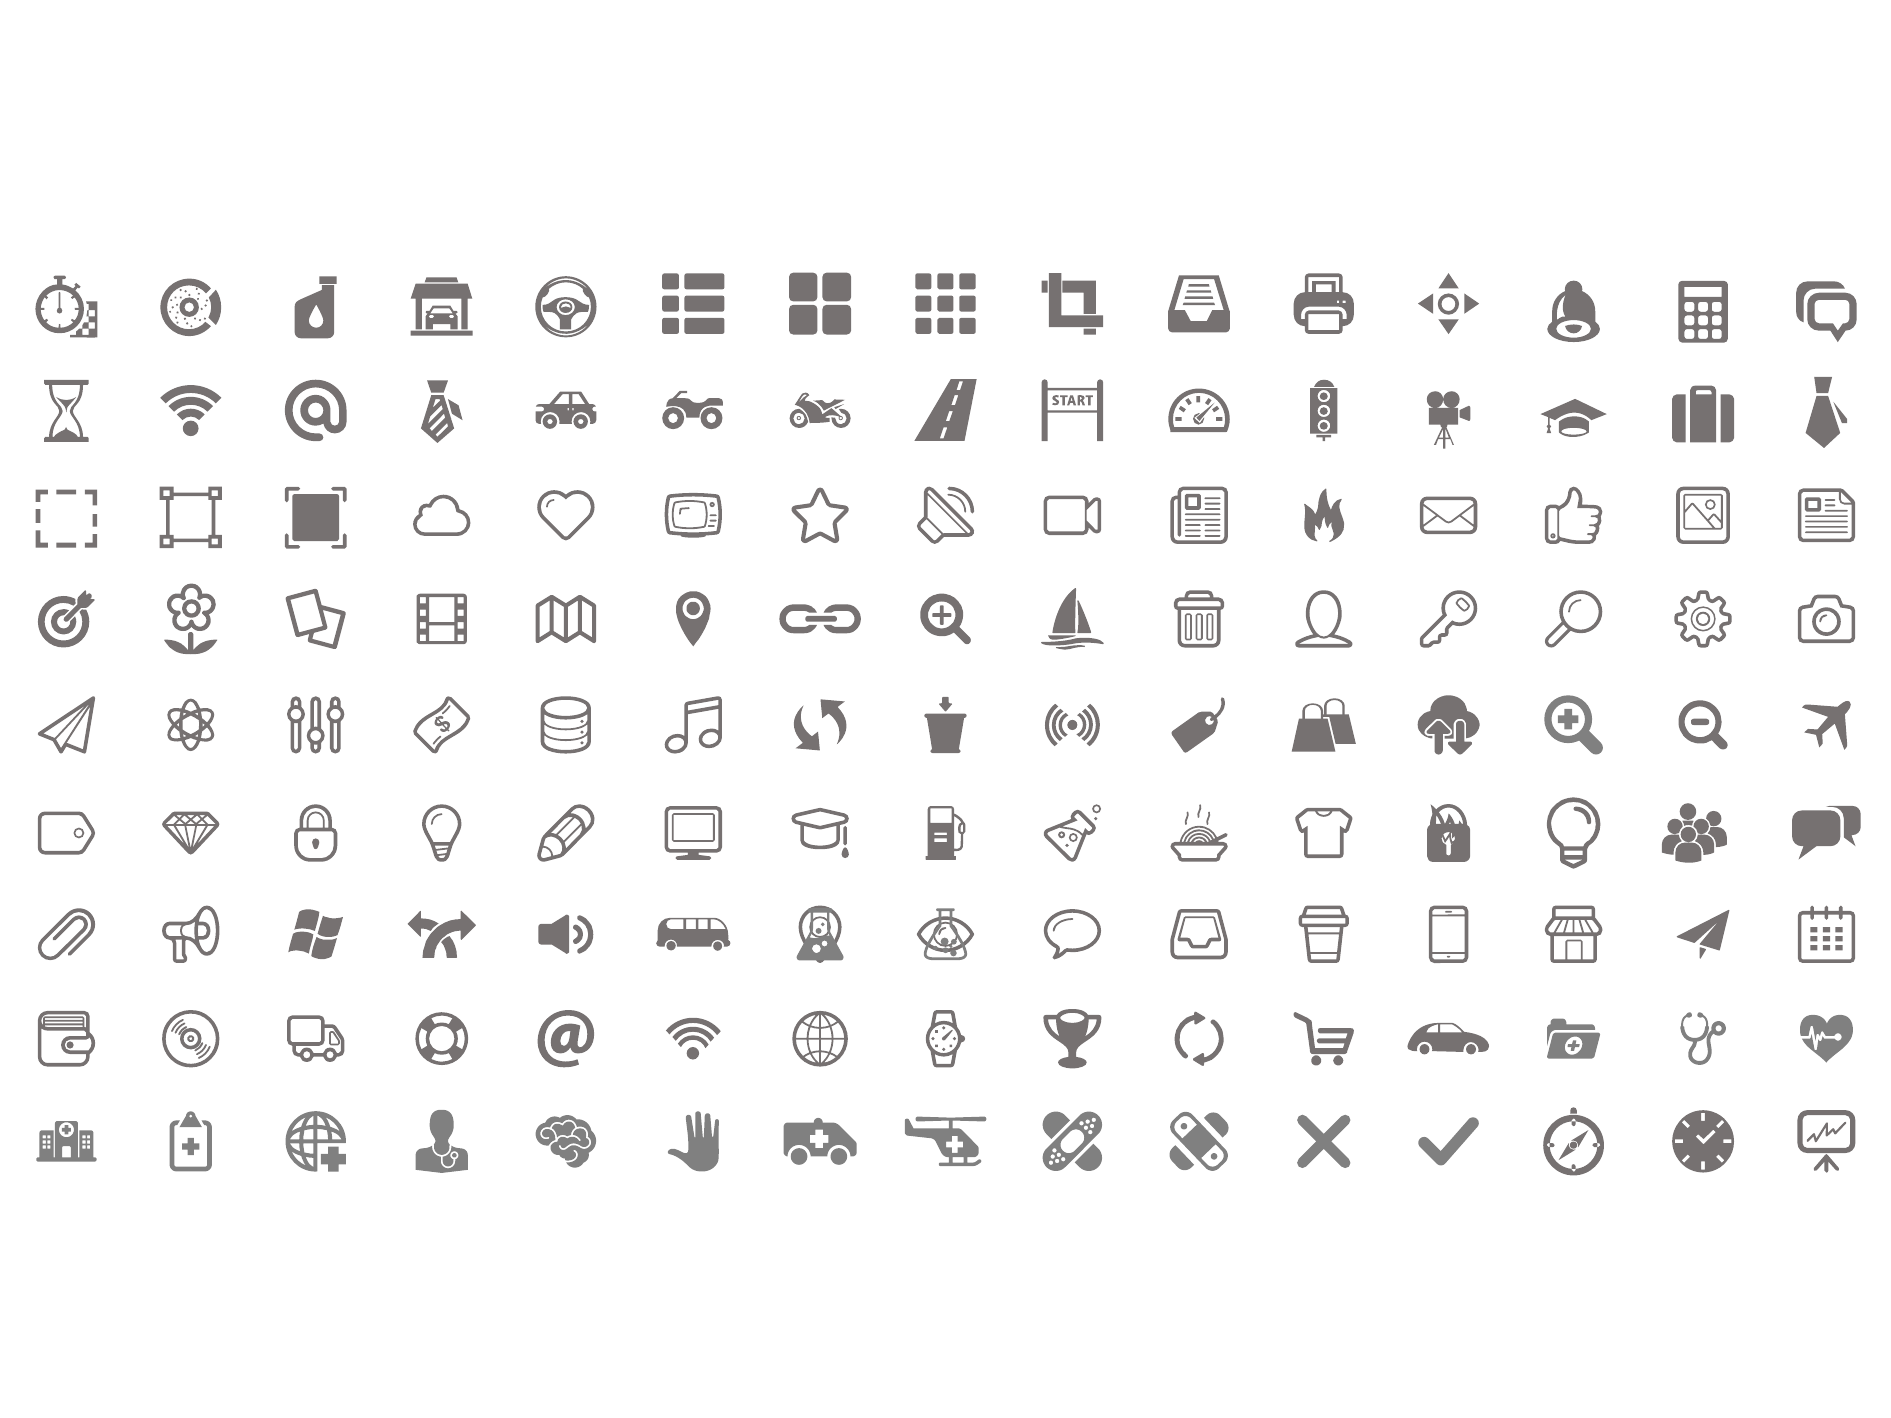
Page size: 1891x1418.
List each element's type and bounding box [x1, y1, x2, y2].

text_box [37, 908, 96, 961]
text_box [1173, 589, 1225, 648]
text_box [1544, 486, 1603, 545]
text_box [167, 1109, 214, 1174]
text_box [413, 494, 471, 536]
text_box [535, 391, 597, 429]
text_box [407, 910, 476, 959]
text_box [789, 272, 818, 302]
text_box [791, 487, 849, 544]
text_box [1314, 379, 1335, 387]
text_box [1170, 1111, 1228, 1171]
text_box [84, 534, 98, 548]
text_box [1680, 1012, 1726, 1065]
text_box [1797, 594, 1856, 644]
text_box [1428, 804, 1469, 862]
text_box [1438, 319, 1459, 335]
text_box [1540, 398, 1607, 434]
text_box [1295, 590, 1353, 648]
text_box [427, 380, 448, 393]
text_box [664, 696, 722, 754]
text_box [37, 696, 96, 754]
text_box [37, 811, 96, 855]
text_box [1464, 293, 1480, 314]
text_box [56, 489, 77, 495]
text_box [1672, 394, 1686, 443]
text_box [167, 698, 215, 752]
text_box [286, 1015, 345, 1063]
text_box [798, 905, 842, 964]
text_box [1291, 698, 1357, 752]
text_box [1807, 292, 1857, 343]
text_box [781, 699, 859, 751]
text_box [537, 1010, 595, 1068]
text_box [292, 494, 340, 542]
text_box [37, 589, 96, 648]
text_box [1546, 797, 1601, 869]
text_box [959, 295, 976, 312]
text_box [959, 317, 976, 334]
text_box [792, 1010, 848, 1067]
text_box [1678, 280, 1728, 343]
text_box [781, 1115, 859, 1167]
text_box [1419, 496, 1478, 535]
text_box [959, 273, 976, 290]
text_box [447, 399, 463, 421]
text_box [1310, 388, 1338, 442]
text_box [1437, 293, 1460, 315]
text_box [535, 276, 597, 338]
text_box [915, 317, 932, 334]
text_box [331, 486, 347, 503]
text_box [1041, 273, 1104, 335]
text_box [284, 533, 301, 549]
text_box [1171, 697, 1225, 753]
text_box [1043, 1009, 1102, 1069]
text_box [1293, 1011, 1355, 1066]
text_box [684, 273, 725, 290]
text_box [1797, 1109, 1856, 1173]
text_box [412, 695, 471, 754]
text_box [1542, 1106, 1605, 1176]
text_box [1193, 1019, 1224, 1066]
text_box [1170, 486, 1229, 545]
text_box [1044, 703, 1101, 747]
text_box [1802, 700, 1851, 750]
text_box [925, 806, 966, 860]
text_box [56, 542, 77, 548]
text_box [1547, 280, 1600, 343]
text_box [1797, 905, 1856, 964]
text_box [1168, 388, 1230, 433]
text_box [1791, 805, 1861, 861]
text_box [1418, 1117, 1479, 1166]
text_box [1174, 1011, 1206, 1059]
text_box [168, 396, 214, 412]
text_box [1041, 379, 1104, 442]
text_box [286, 695, 345, 754]
text_box [1661, 803, 1727, 863]
text_box [161, 1009, 220, 1068]
text_box [937, 295, 954, 312]
text_box [84, 489, 98, 506]
text_box [182, 420, 199, 437]
text_box [1295, 807, 1353, 859]
text_box [662, 390, 723, 430]
text_box [416, 593, 467, 645]
text_box [1438, 273, 1459, 289]
text_box [1417, 695, 1480, 755]
text_box [35, 489, 48, 502]
text_box [285, 588, 346, 649]
text_box [664, 805, 723, 861]
text_box [822, 272, 852, 302]
text_box [1805, 395, 1841, 448]
text_box [937, 317, 954, 334]
text_box [37, 1010, 96, 1067]
text_box [160, 278, 211, 337]
text_box [160, 385, 222, 404]
text_box [904, 1116, 987, 1167]
text_box [415, 1012, 469, 1066]
text_box [536, 489, 595, 541]
text_box [1796, 281, 1845, 323]
text_box [1426, 391, 1471, 449]
text_box [684, 317, 725, 334]
text_box [92, 514, 98, 527]
text_box [924, 696, 967, 754]
text_box [421, 804, 462, 862]
text_box [914, 379, 977, 441]
text_box [410, 277, 473, 336]
text_box [1546, 1018, 1601, 1059]
text_box [1544, 589, 1603, 648]
text_box [159, 486, 222, 549]
text_box [163, 583, 218, 655]
text_box [1833, 401, 1848, 424]
text_box [70, 301, 98, 338]
text_box [662, 273, 679, 290]
text_box [1417, 293, 1434, 314]
text_box [415, 1109, 468, 1173]
text_box [35, 275, 84, 334]
text_box [662, 295, 679, 312]
text_box [35, 530, 48, 548]
text_box [1672, 1110, 1735, 1173]
text_box [535, 595, 597, 644]
text_box [283, 1109, 349, 1174]
text_box [1203, 1112, 1229, 1138]
text_box [937, 273, 954, 290]
text_box [1293, 273, 1354, 334]
text_box [676, 591, 711, 647]
text_box [789, 304, 818, 335]
text_box [1170, 908, 1229, 960]
text_box [822, 304, 852, 335]
text_box [664, 492, 723, 538]
text_box [934, 906, 957, 914]
text_box [540, 695, 592, 754]
text_box [538, 914, 594, 955]
text_box [284, 379, 347, 442]
text_box [1040, 1109, 1105, 1174]
text_box [1558, 416, 1589, 437]
text_box [1542, 693, 1605, 757]
text_box [1674, 589, 1732, 648]
text_box [916, 486, 975, 545]
text_box [1675, 486, 1731, 545]
text_box [44, 379, 89, 442]
text_box [1814, 376, 1833, 394]
text_box [294, 285, 335, 339]
text_box [915, 273, 932, 290]
text_box [35, 509, 41, 523]
text_box [1419, 589, 1478, 648]
text_box [1544, 905, 1603, 963]
text_box [665, 1017, 721, 1060]
text_box [1800, 1014, 1853, 1063]
text_box [1304, 488, 1345, 543]
text_box [789, 392, 851, 428]
text_box [915, 295, 932, 312]
text_box [1169, 1145, 1195, 1171]
text_box [1043, 908, 1102, 960]
text_box [916, 916, 975, 953]
text_box [1043, 804, 1102, 862]
text_box [319, 276, 337, 284]
text_box [1720, 394, 1735, 443]
text_box [293, 804, 338, 862]
text_box [667, 1111, 719, 1172]
text_box [535, 1115, 597, 1168]
text_box [1295, 1112, 1353, 1171]
text_box [420, 395, 455, 443]
text_box [288, 909, 344, 960]
text_box [1797, 488, 1856, 543]
text_box [1043, 495, 1102, 536]
text_box [162, 905, 220, 963]
text_box [162, 811, 220, 855]
text_box [684, 295, 725, 312]
text_box [1168, 275, 1230, 333]
text_box [779, 604, 862, 634]
text_box [205, 289, 222, 325]
text_box [925, 1009, 966, 1068]
text_box [284, 486, 301, 503]
text_box [1428, 905, 1469, 964]
text_box [331, 533, 347, 549]
text_box [176, 408, 205, 421]
text_box [655, 917, 731, 951]
text_box [537, 804, 595, 862]
text_box [1676, 909, 1730, 959]
text_box [1170, 804, 1229, 862]
text_box [791, 807, 850, 859]
text_box [1407, 1022, 1490, 1055]
text_box [1040, 587, 1104, 650]
text_box [920, 593, 972, 645]
text_box [662, 317, 679, 334]
text_box [36, 1121, 97, 1162]
text_box [1298, 905, 1349, 963]
text_box [1678, 700, 1728, 750]
text_box [1690, 385, 1717, 443]
